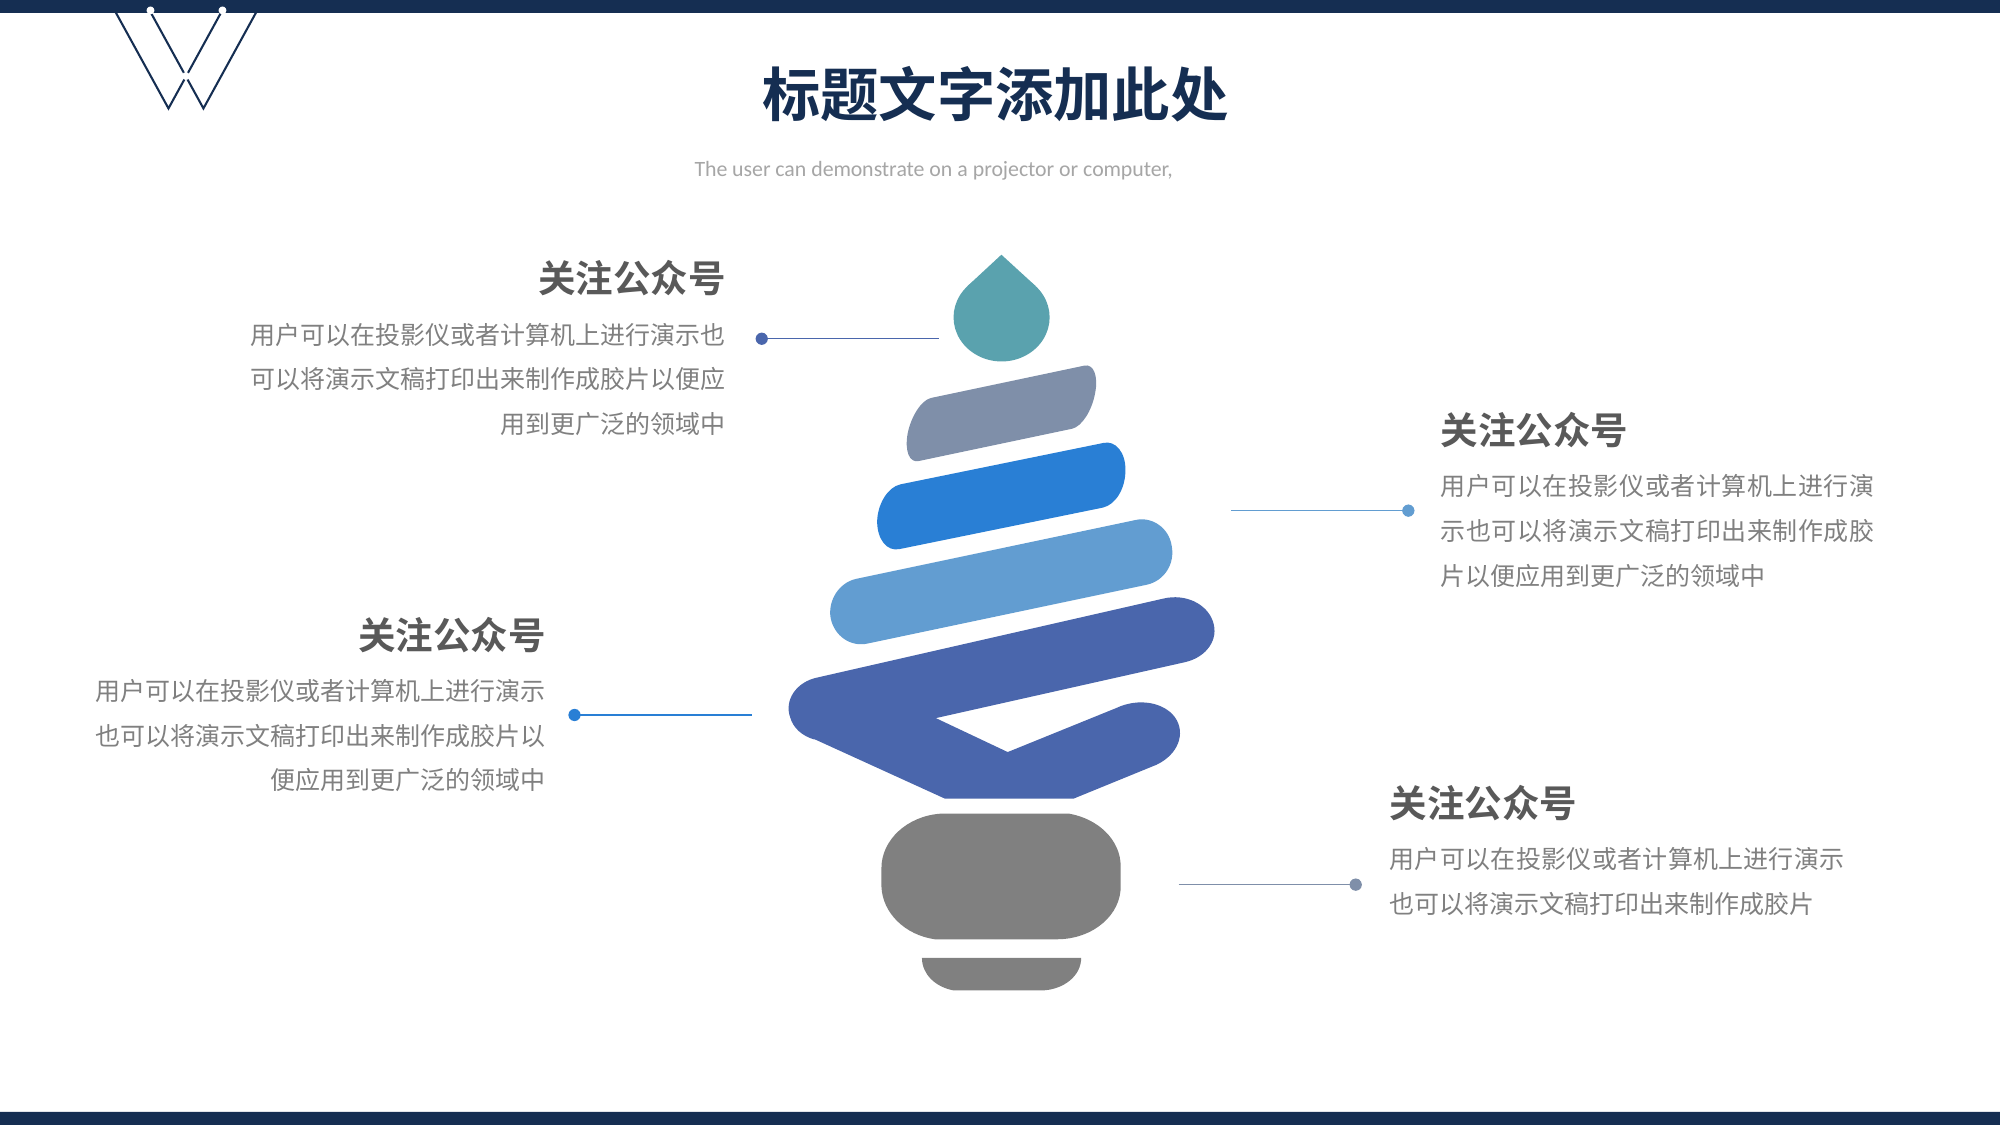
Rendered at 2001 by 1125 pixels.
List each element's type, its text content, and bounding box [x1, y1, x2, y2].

text_box The user can demonstrate on a projector or computer, [679, 143, 1320, 189]
text_box 标题文字添加此处 [747, 41, 1253, 136]
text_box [73, 595, 561, 800]
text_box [1374, 763, 1860, 922]
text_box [574, 254, 1409, 991]
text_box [212, 239, 741, 444]
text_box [1425, 390, 1890, 595]
